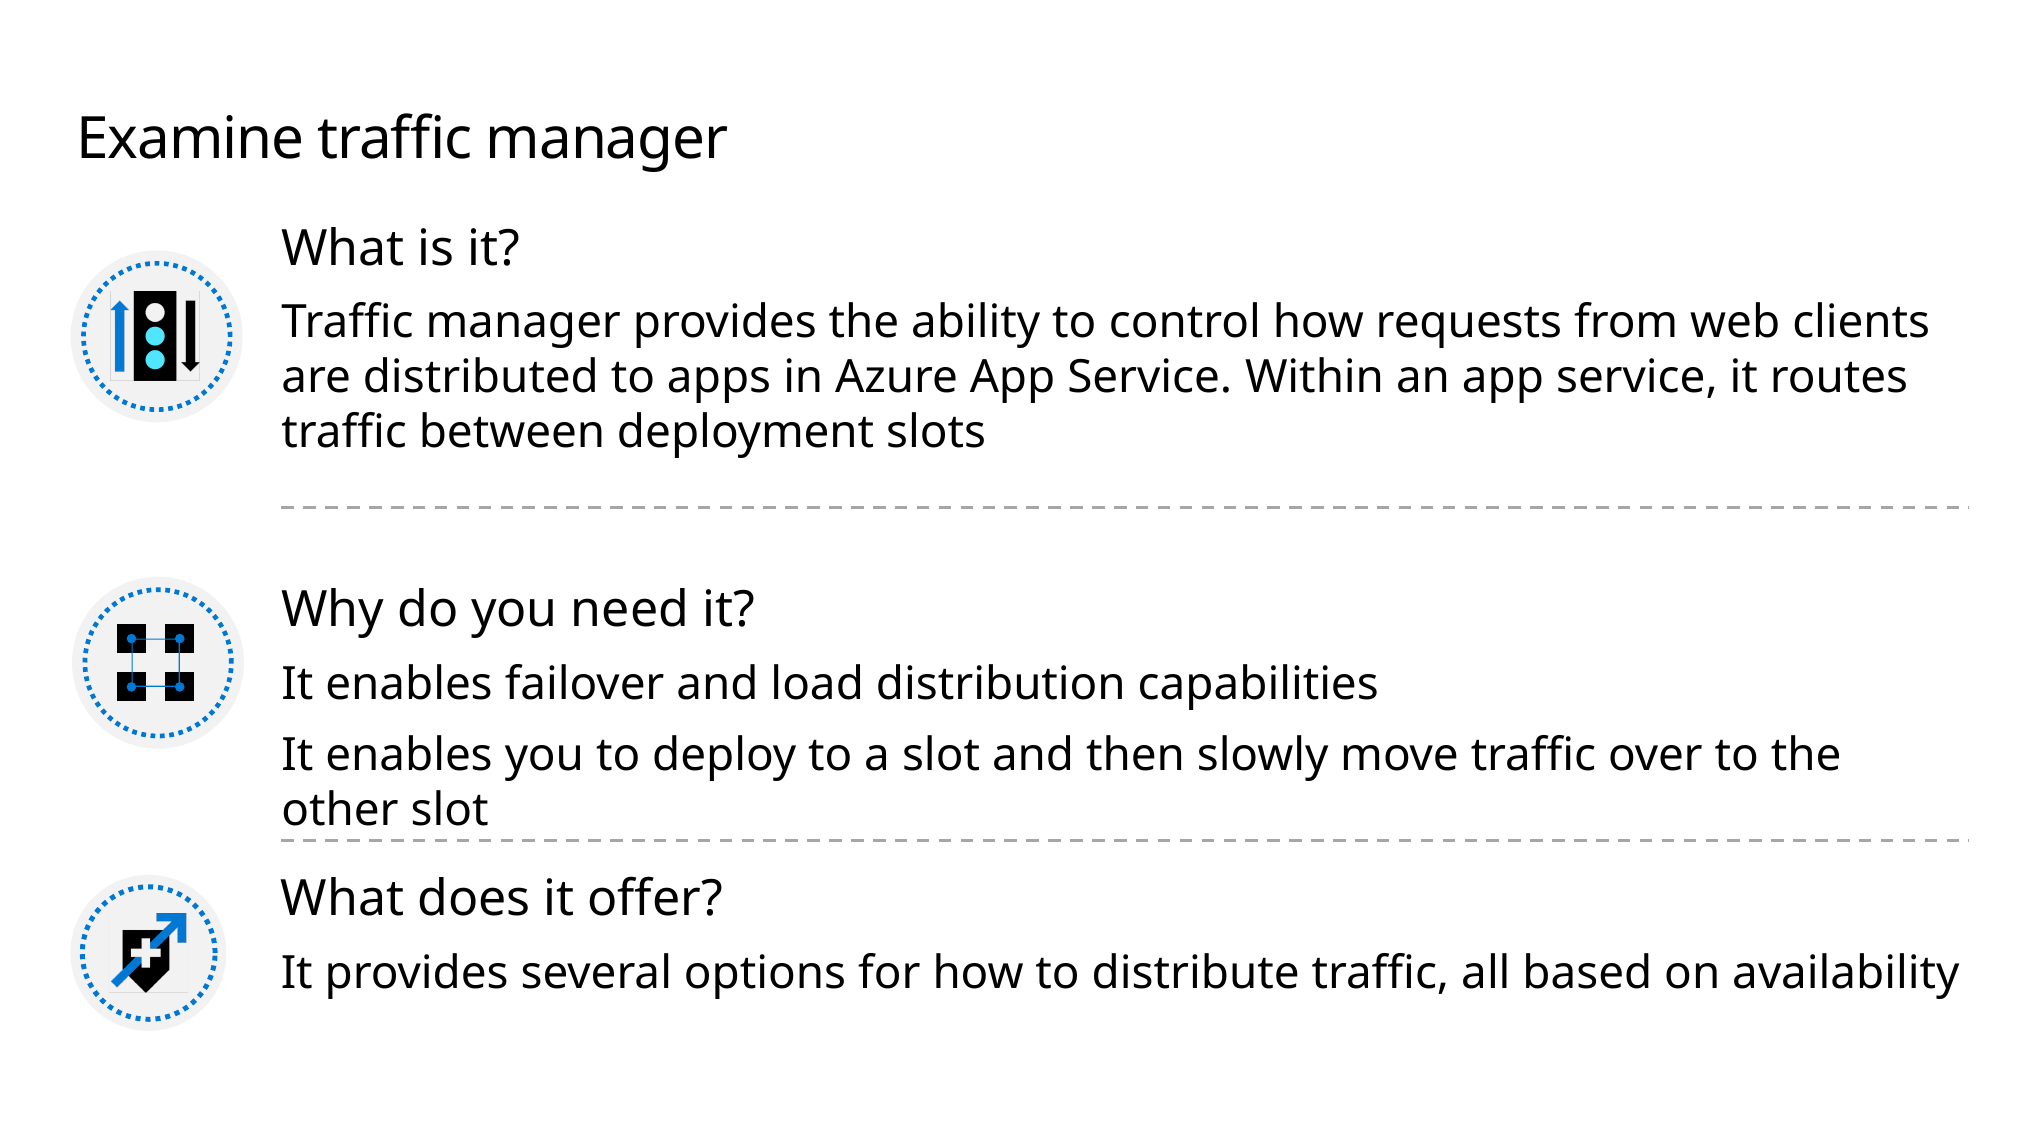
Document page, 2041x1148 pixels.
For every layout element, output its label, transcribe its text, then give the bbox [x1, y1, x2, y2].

picture [69, 874, 227, 1031]
text_box What does it offer? It provides several options for how to distribute traffic, all based on availability [280, 865, 1969, 998]
text_box What is it? Traffic manager provides the ability to control how requests from web clients are distributed to apps in Azure App Service. Within an app service, it routes traffic between deployment slots [281, 214, 1970, 458]
picture [71, 576, 244, 749]
picture [70, 249, 243, 423]
text_box Why do you need it? It enables failover and load distribution capabilities It enables you to deploy to a slot and then slowly move traffic over to the other slot [281, 576, 1970, 836]
title Examine traffic manager [76, 103, 1969, 172]
